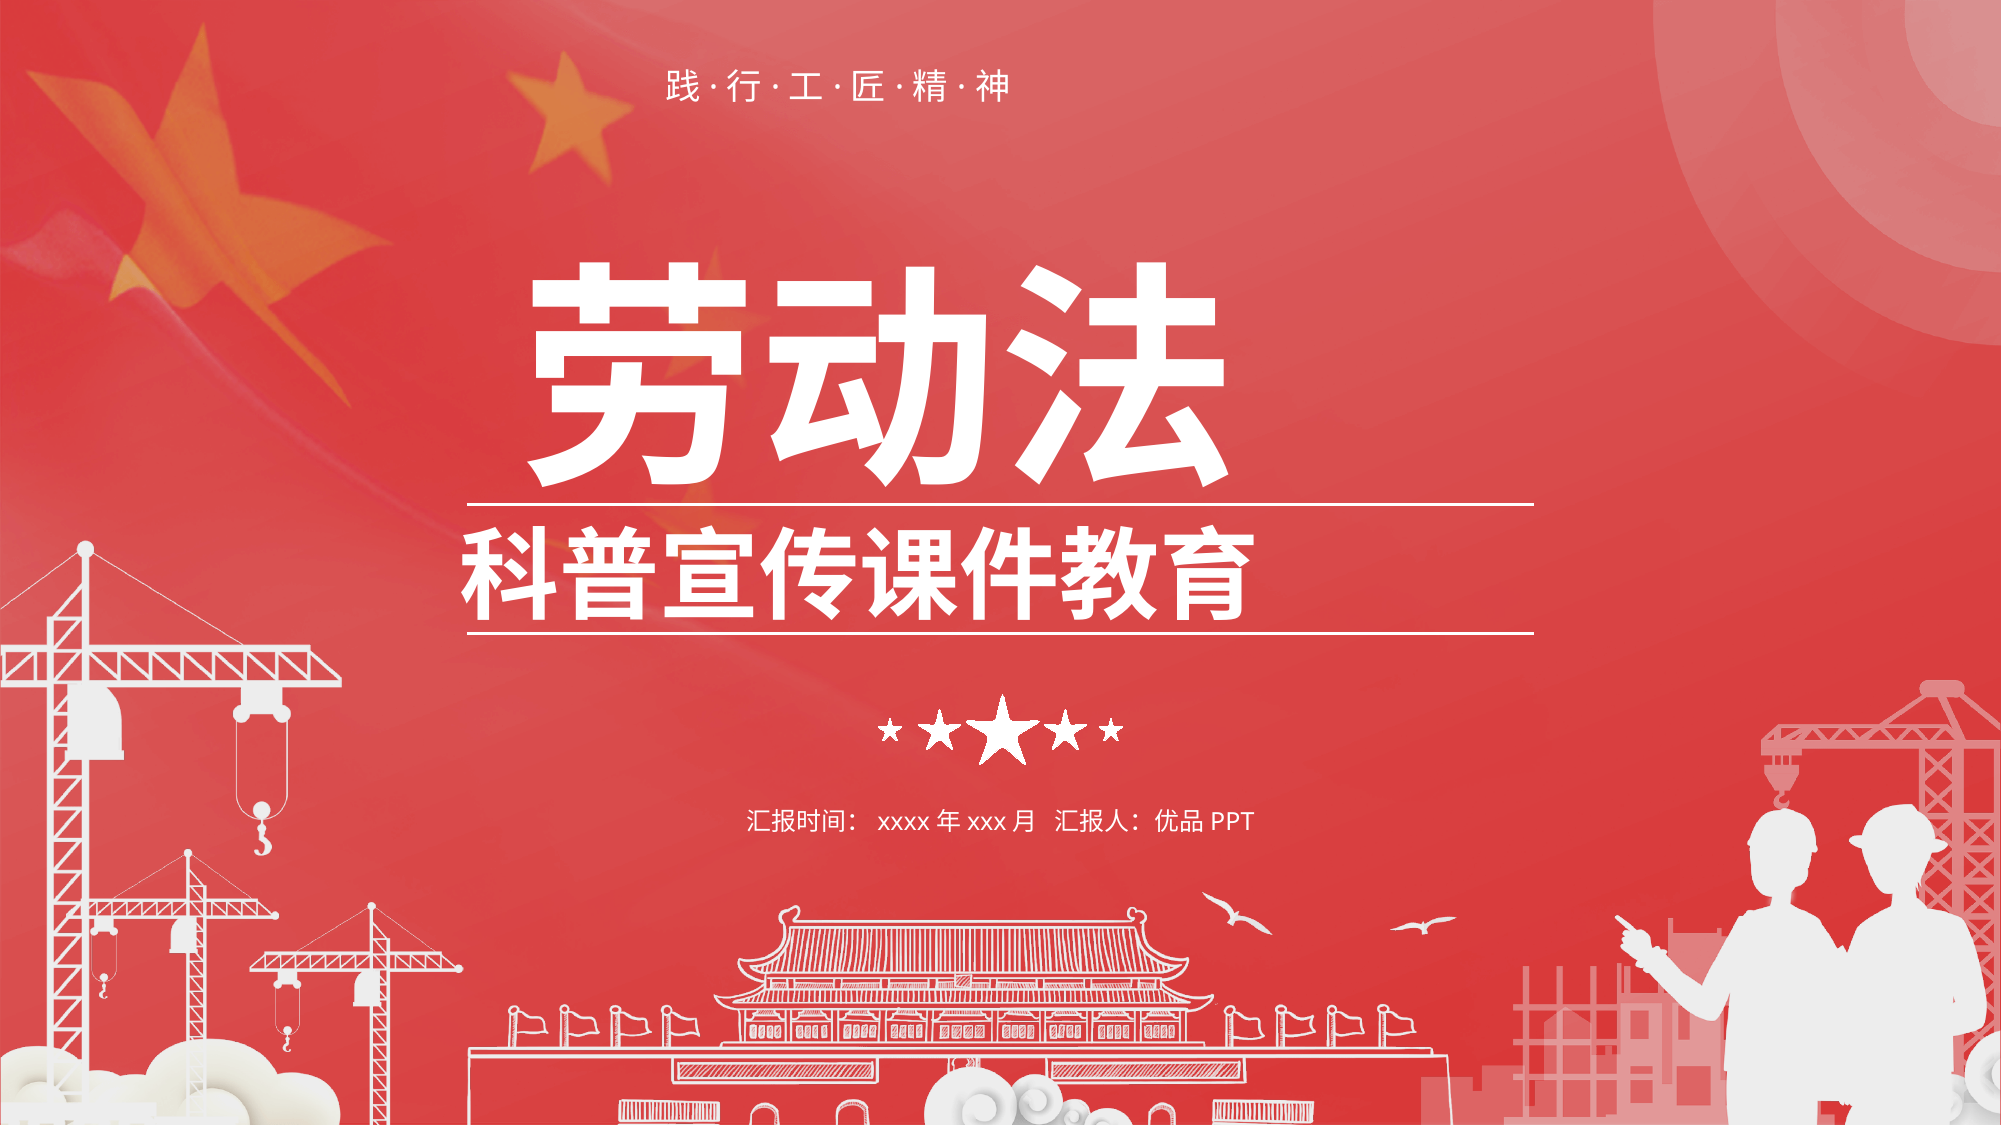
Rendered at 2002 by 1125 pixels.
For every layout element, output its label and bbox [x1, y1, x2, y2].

picture [0, 0, 2001, 1125]
text_box [445, 503, 1556, 640]
text_box [877, 694, 1124, 765]
